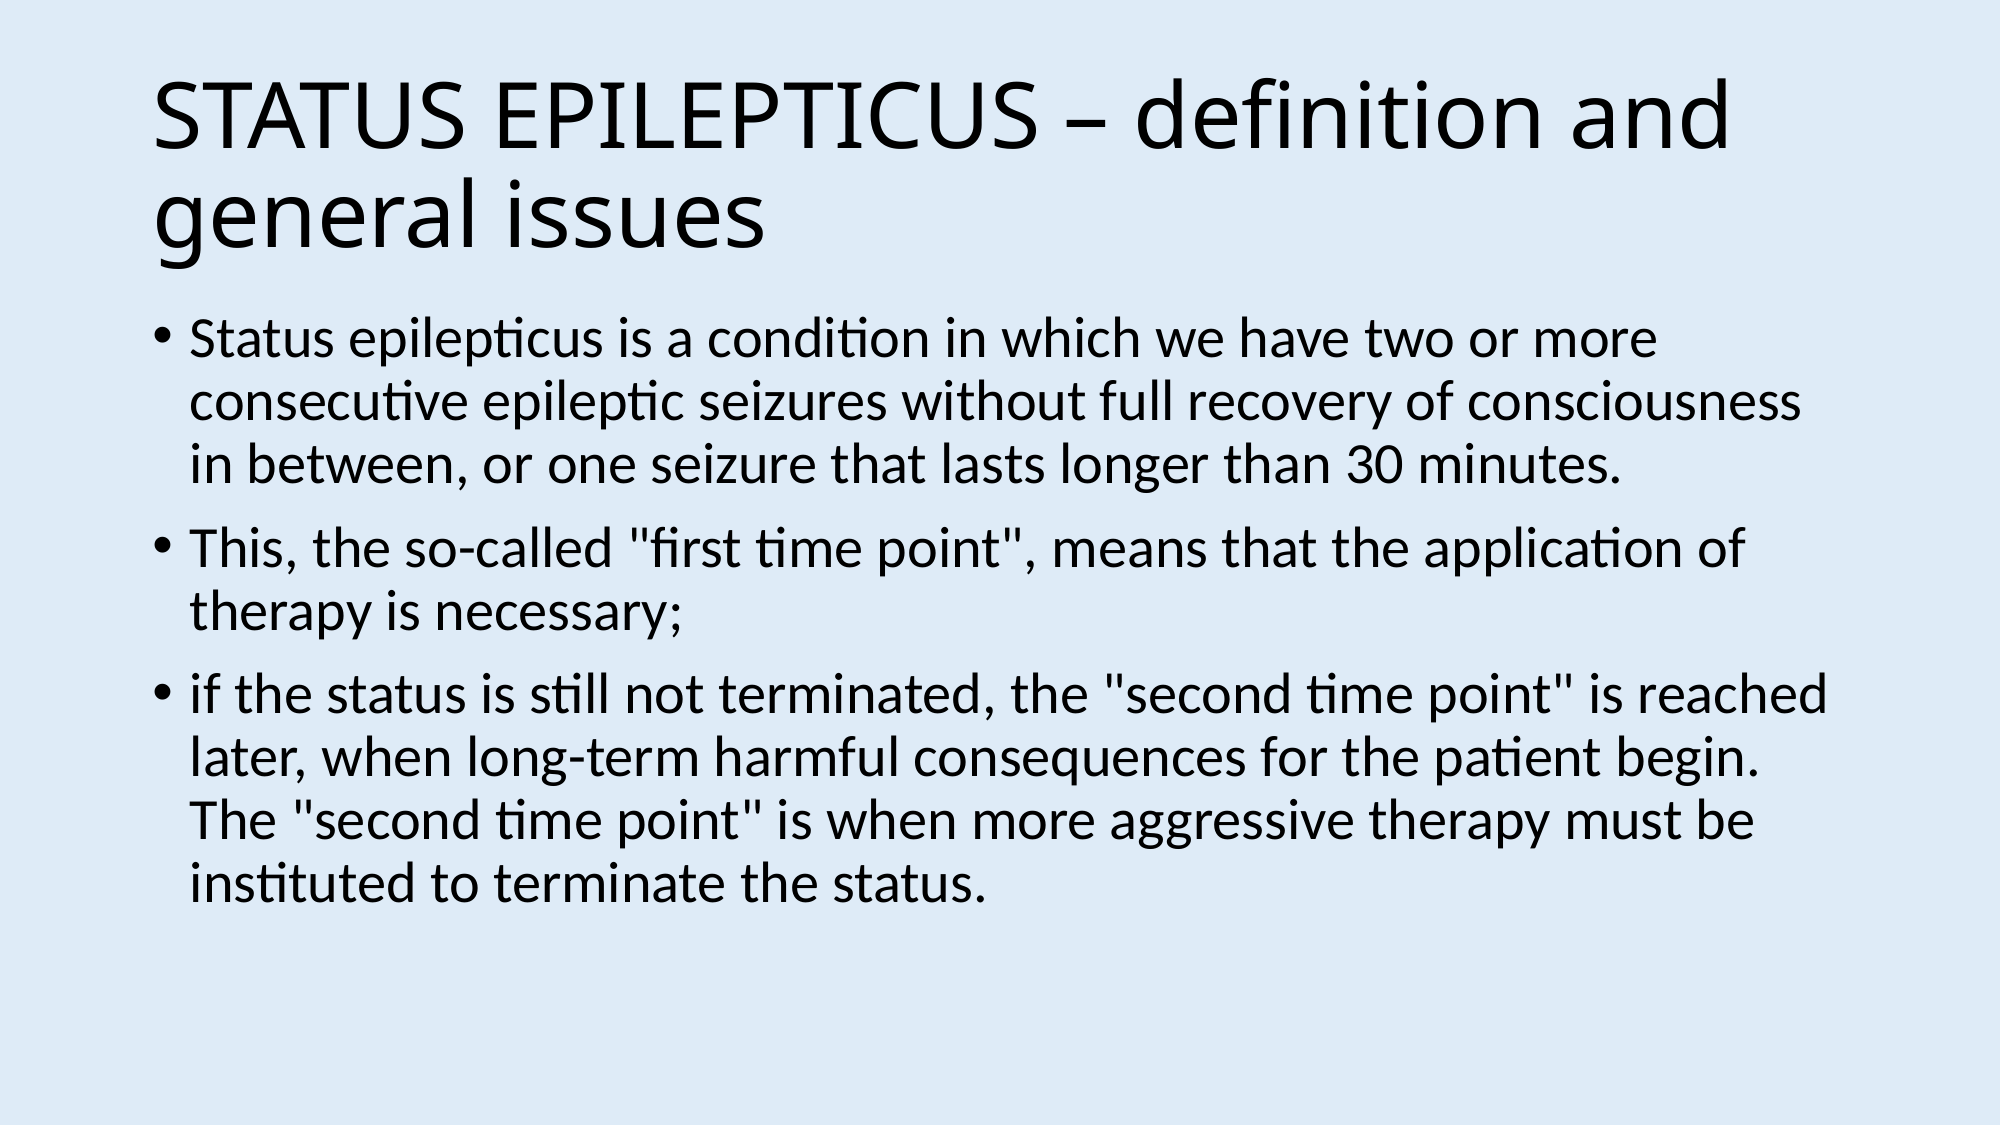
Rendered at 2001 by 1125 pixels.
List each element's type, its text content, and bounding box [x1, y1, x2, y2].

title STATUS EPILEPTICUS – definition and general issues [137, 59, 1863, 278]
list Status epilepticus is a condition in which we have two or more consecutive epileptic seizures without full recovery of consciousness in between, or one seizure that lasts longer than 30 minutes. This, the so-called "first time point", means that the application of therapy is necessary; if the status is still not terminated, the "second time point" is reached later, when long-term harmful consequences for the patient begin. The "second time point" is when more aggressive therapy must be instituted to terminate the status. [137, 299, 1863, 1014]
